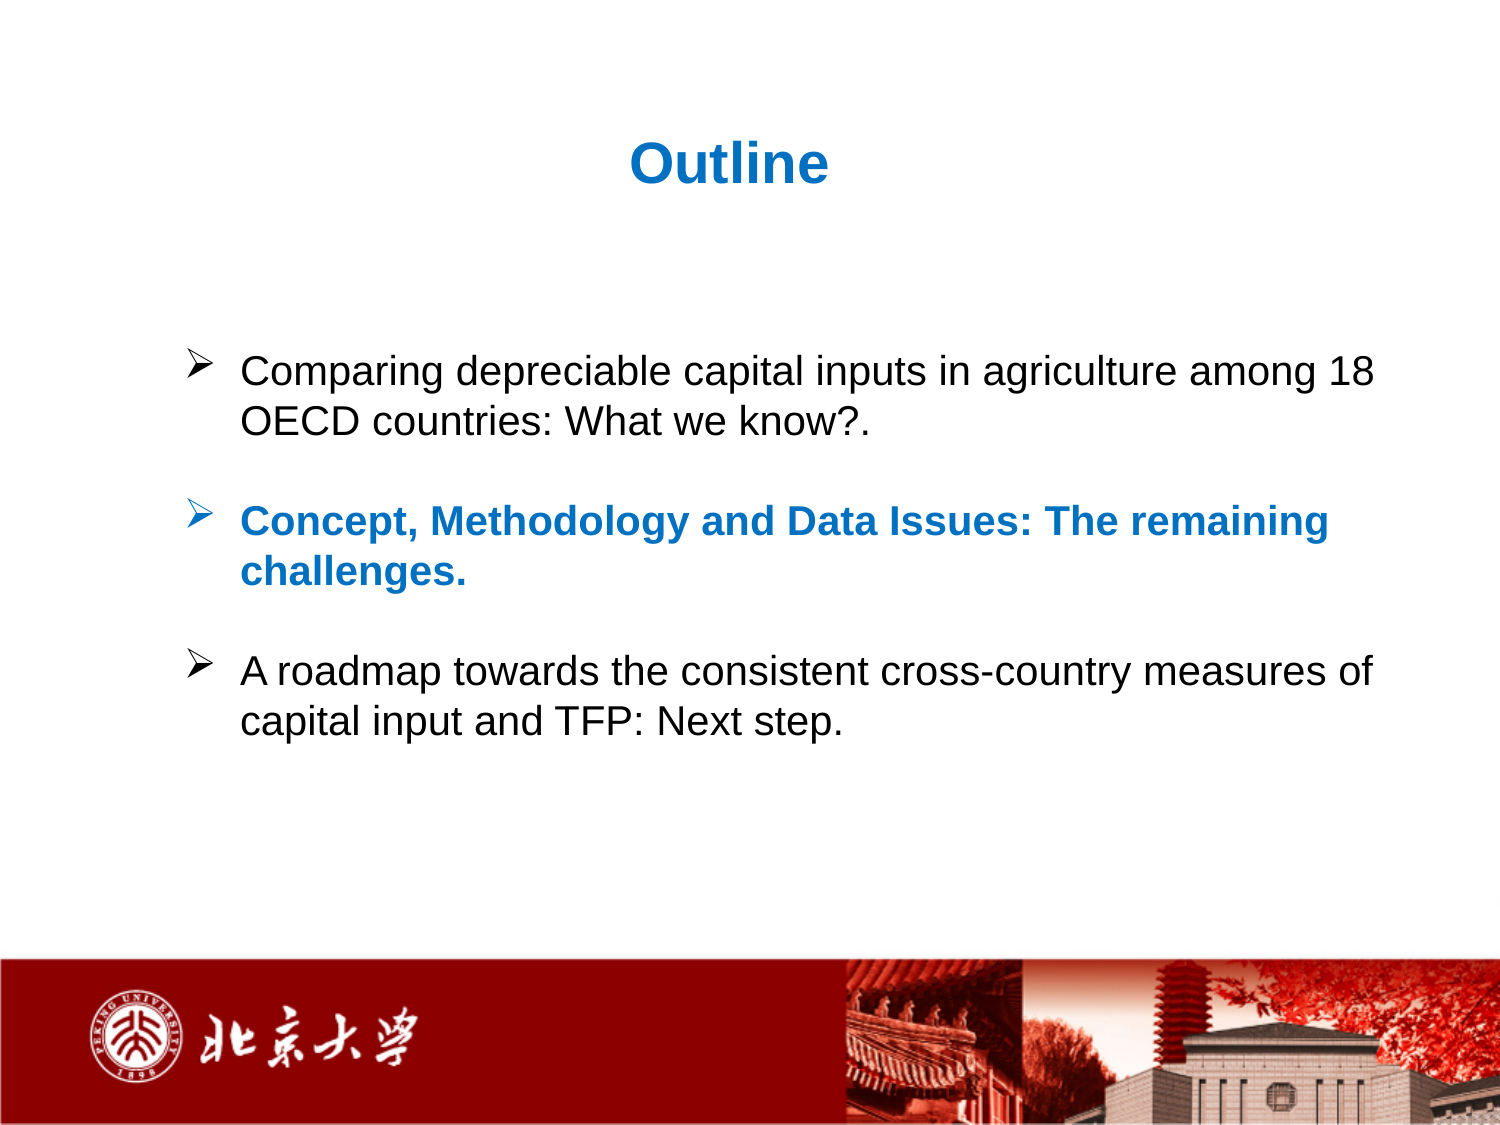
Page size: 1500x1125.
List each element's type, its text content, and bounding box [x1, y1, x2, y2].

picture [0, 0, 1500, 1125]
text_box Outline [45, 125, 1415, 241]
text_box Comparing depreciable capital inputs in agriculture among 18 OECD countries: What we know?. Concept, Methodology and Data Issues: The remaining challenges. A roadmap towards the consistent cross-country measures of capital input and TFP: Next step. [169, 286, 1419, 802]
